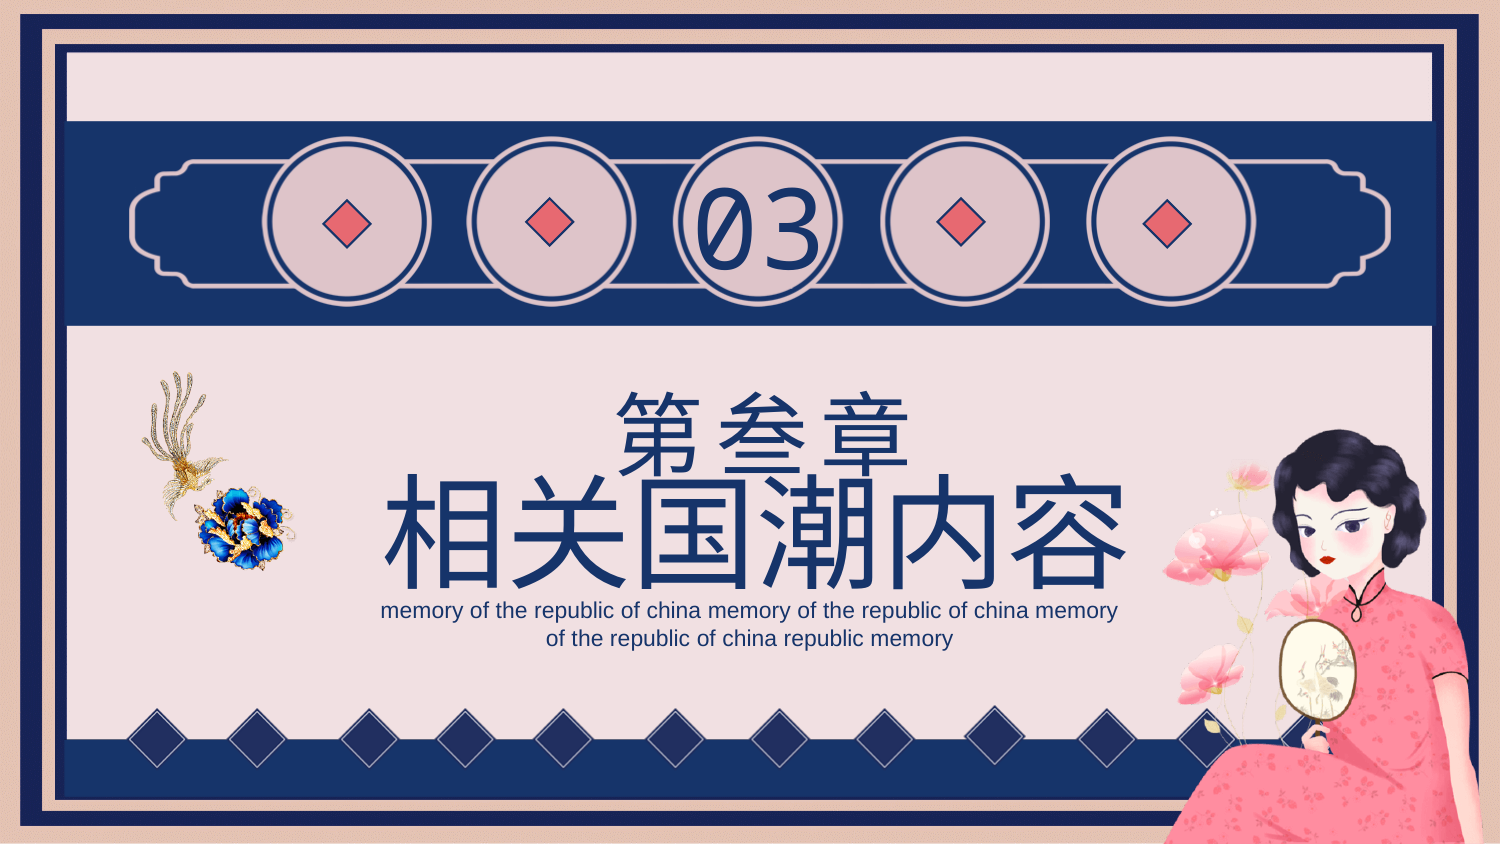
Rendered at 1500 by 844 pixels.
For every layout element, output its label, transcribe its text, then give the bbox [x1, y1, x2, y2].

text_box memory of the republic of china memory of the republic of china memory of the republic of china republic memory [362, 588, 1112, 659]
text_box 相关国潮内容 [366, 446, 1112, 588]
picture [0, 0, 1500, 844]
text_box 第叁章 [597, 370, 928, 446]
